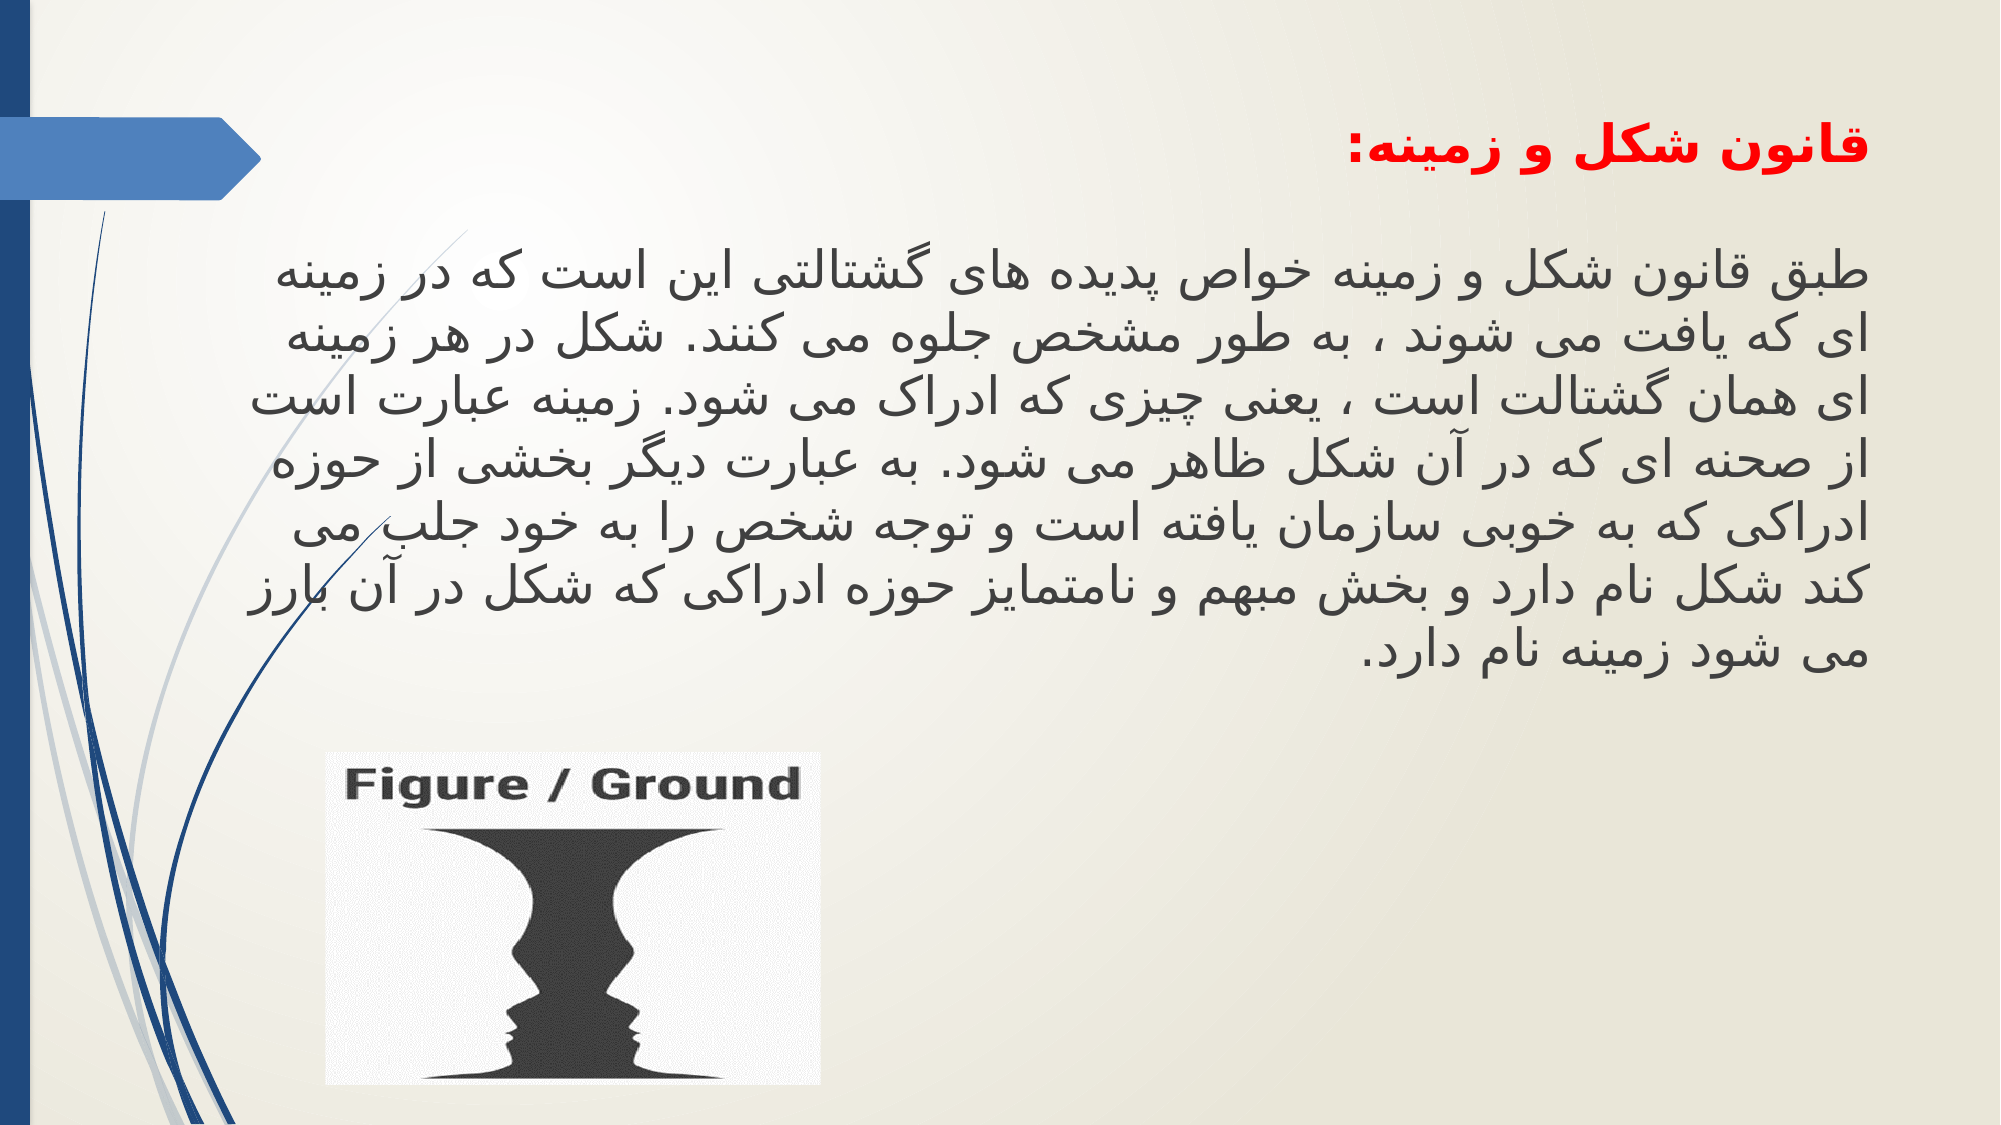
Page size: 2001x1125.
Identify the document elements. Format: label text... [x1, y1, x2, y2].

title قانون شکل و زمینه: طبق قانون شکل و زمینه خواص پدیده های گشتالتی این است که در زمینه ای که یافت می شوند ، به طور مشخص جلوه می کنند. شکل در هر زمینه ای همان گشتالت است ، یعنی چیزی که ادراک می شود. زمینه عبارت است از صحنه ای که در آن شکل ظاهر می شود. به عبارت دیگر بخشی از حوزه ادراکی که به خوبی سازمان یافته است و توجه شخص را به خود جلب می کند شکل نام دارد و بخش مبهم و نامتمایز حوزه ادراکی که شکل در آن بارز می شود زمینه نام دارد. [221, 102, 1888, 739]
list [325, 752, 822, 1085]
